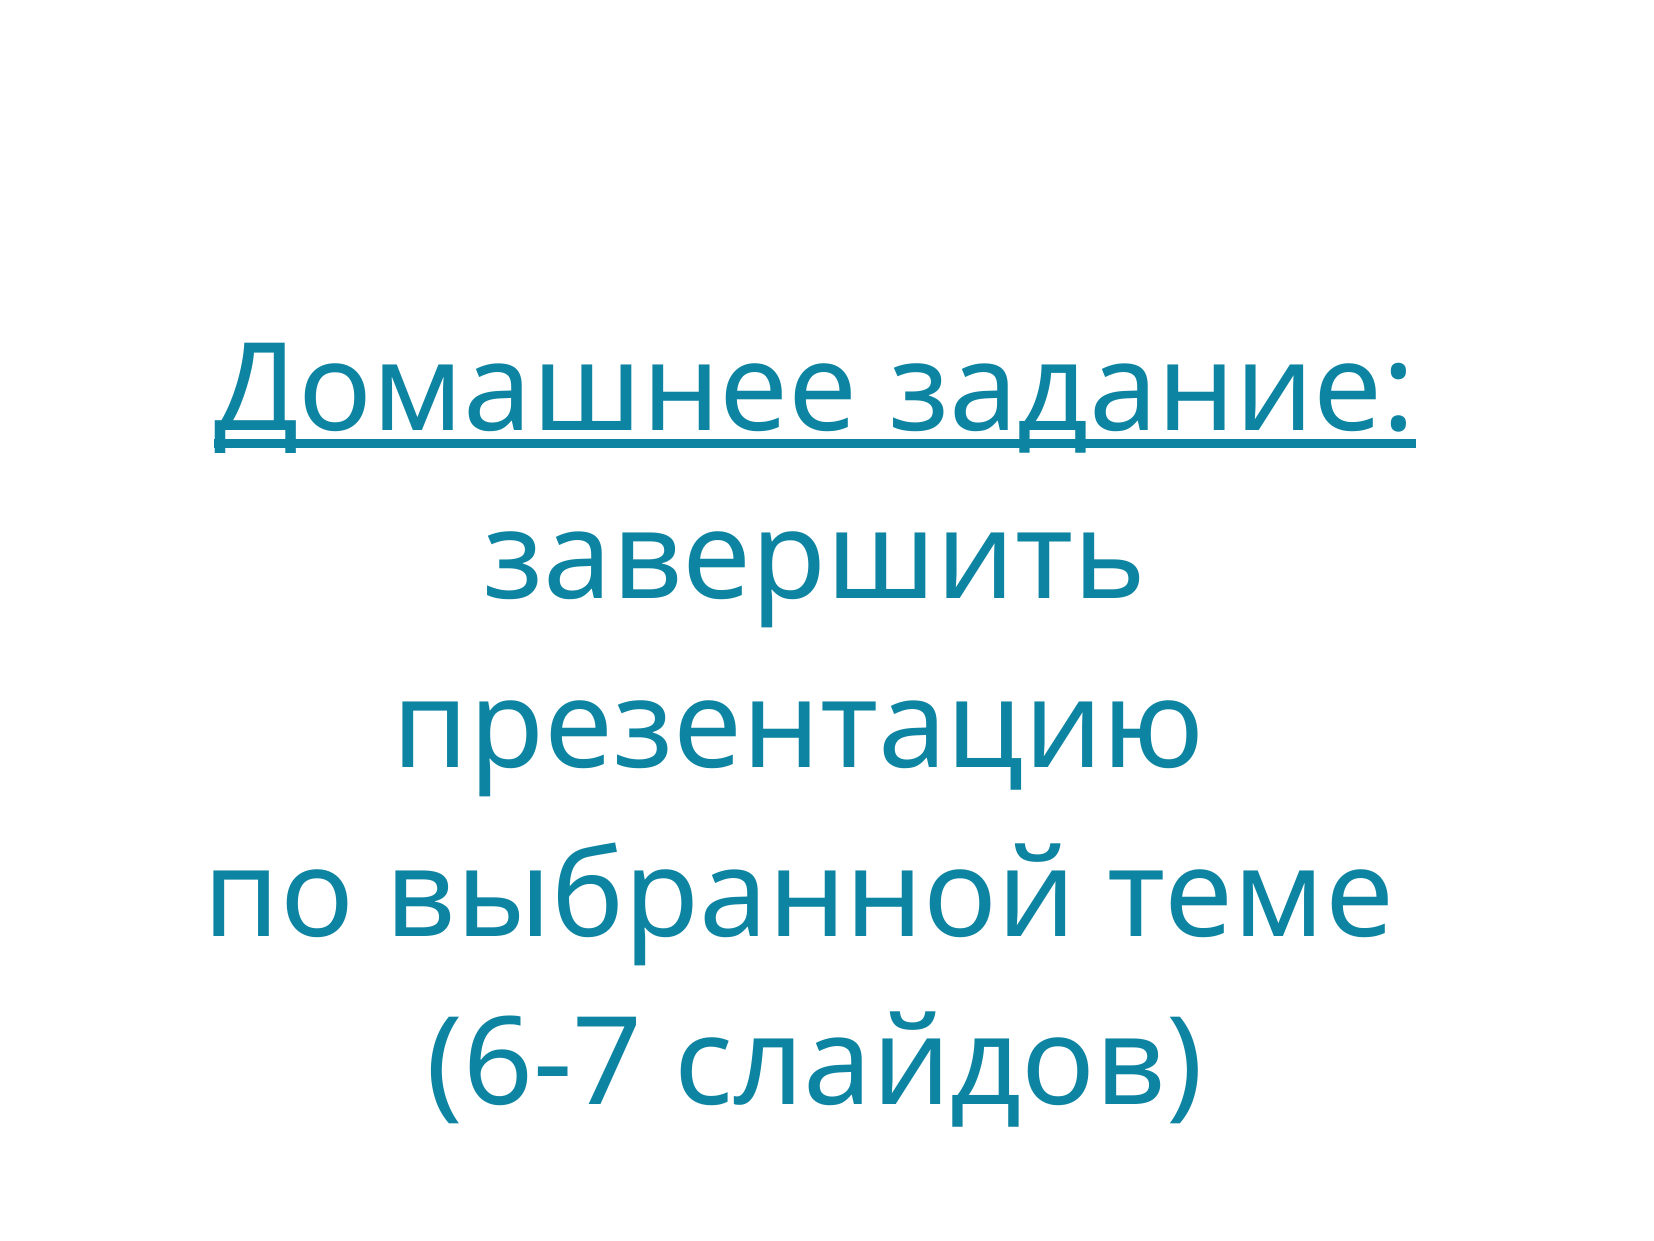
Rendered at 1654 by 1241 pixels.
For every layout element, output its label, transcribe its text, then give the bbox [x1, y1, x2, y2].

text_box Домашнее задание: завершить презентацию по выбранной теме (6-7 слайдов) [70, 285, 1559, 910]
